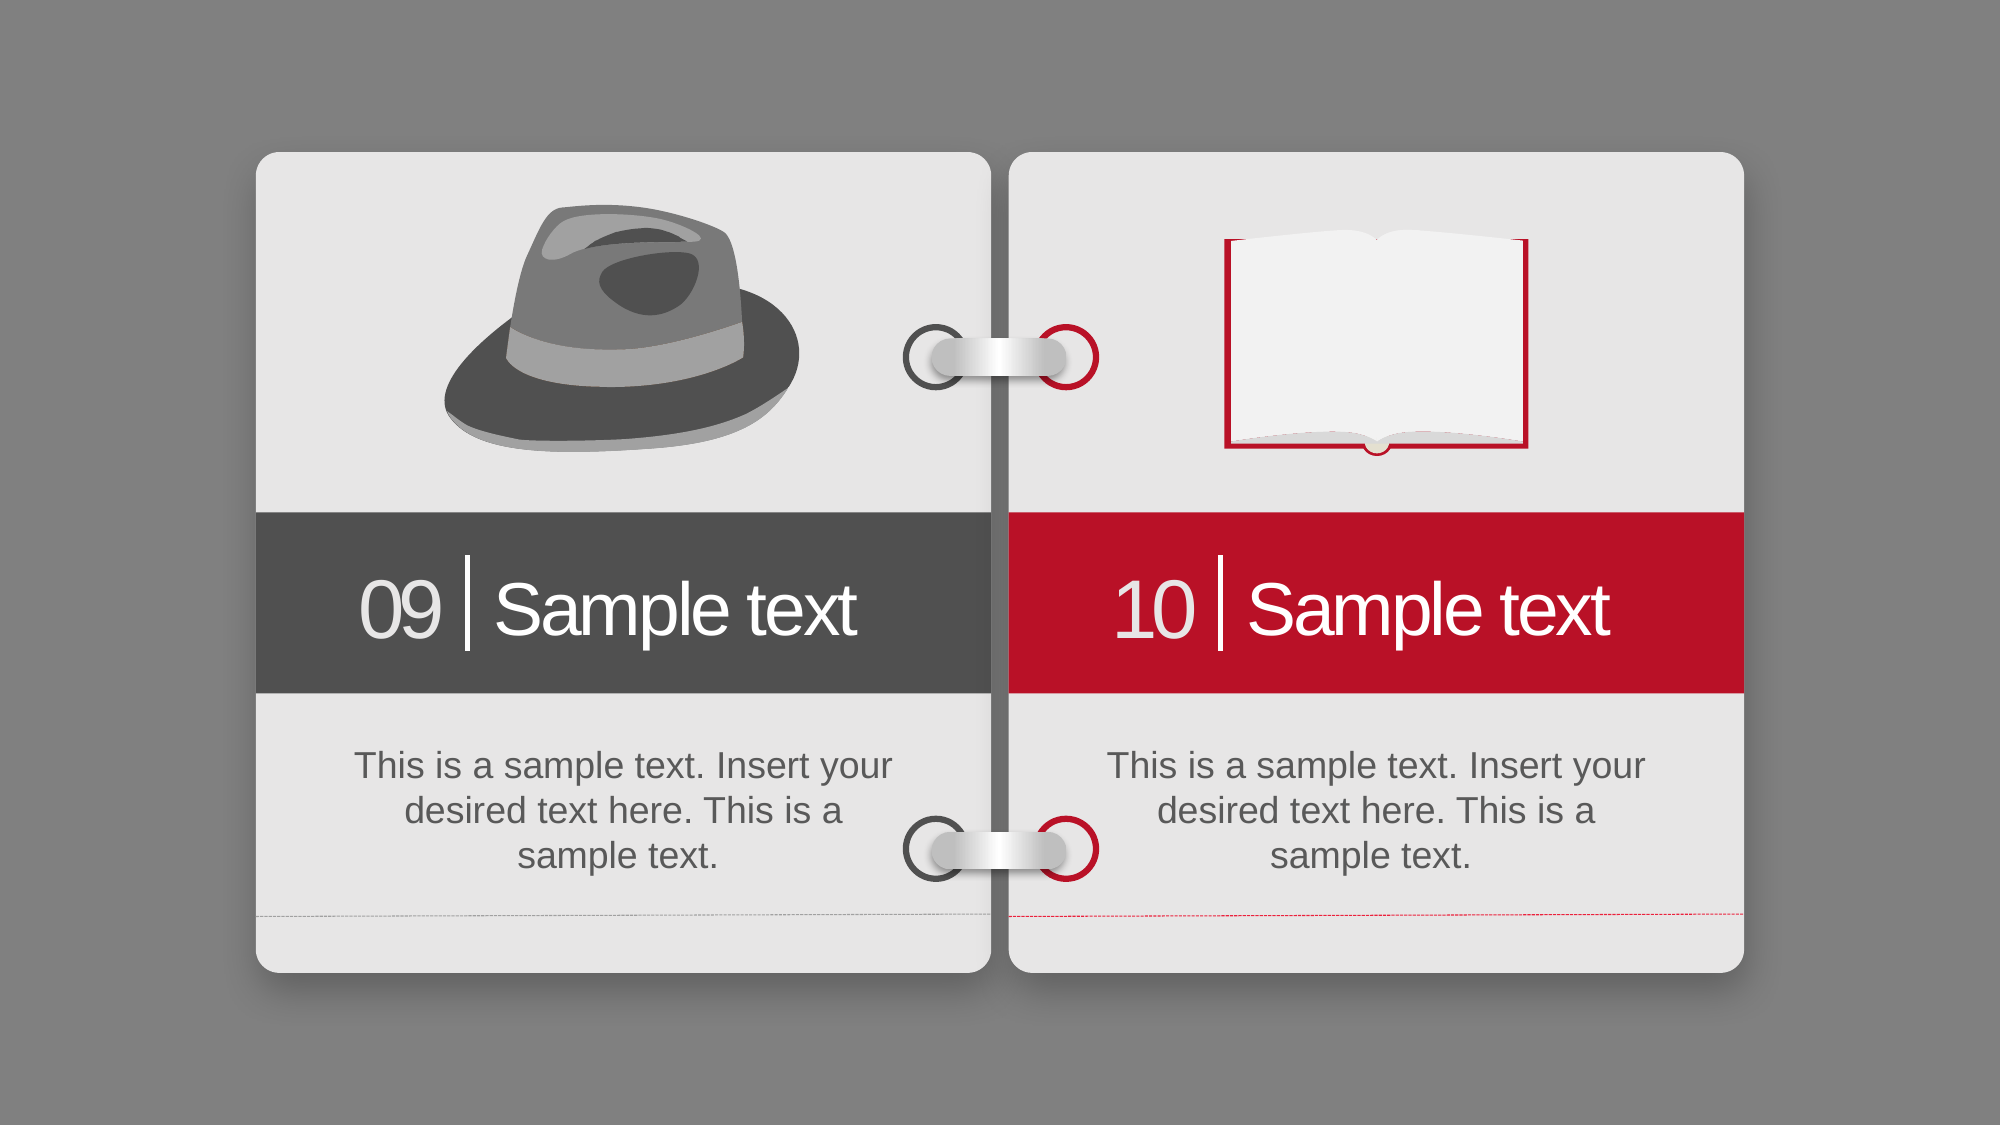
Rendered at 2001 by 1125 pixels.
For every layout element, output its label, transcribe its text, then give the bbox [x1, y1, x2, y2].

text_box [1008, 511, 1745, 694]
text_box [930, 830, 1068, 871]
text_box [904, 817, 961, 880]
text_box [1042, 326, 1098, 389]
text_box [930, 337, 1068, 377]
text_box This is a sample text. Insert your desired text here. This is a sample text. [324, 733, 923, 883]
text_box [427, 201, 820, 457]
text_box This is a sample text. Insert your desired text here. This is a sample text. [1077, 733, 1676, 883]
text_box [338, 547, 874, 664]
text_box [255, 511, 989, 694]
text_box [1091, 547, 1627, 664]
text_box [1224, 228, 1529, 457]
text_box [254, 150, 993, 974]
text_box [1041, 817, 1098, 880]
text_box [904, 326, 960, 389]
text_box [1007, 150, 1746, 974]
